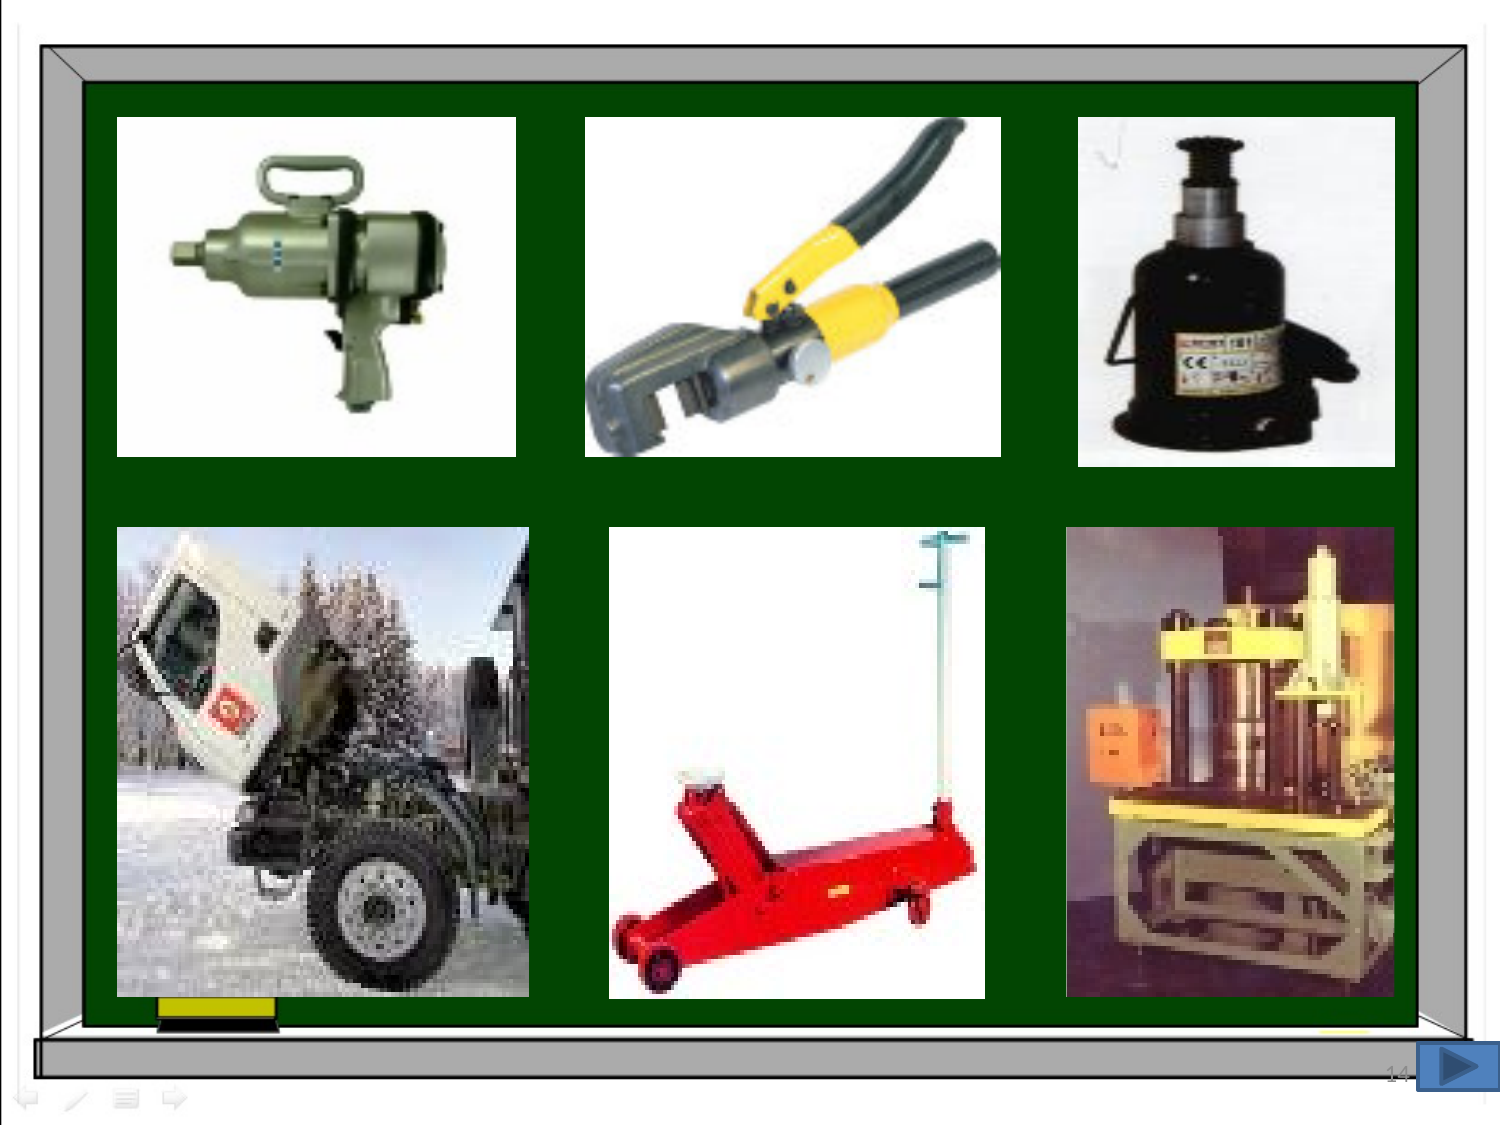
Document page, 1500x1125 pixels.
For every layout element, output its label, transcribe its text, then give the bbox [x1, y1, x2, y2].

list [585, 116, 1001, 458]
slide_number 14 [1074, 1042, 1425, 1103]
text_box [1416, 1041, 1500, 1092]
picture [0, 0, 1500, 1125]
